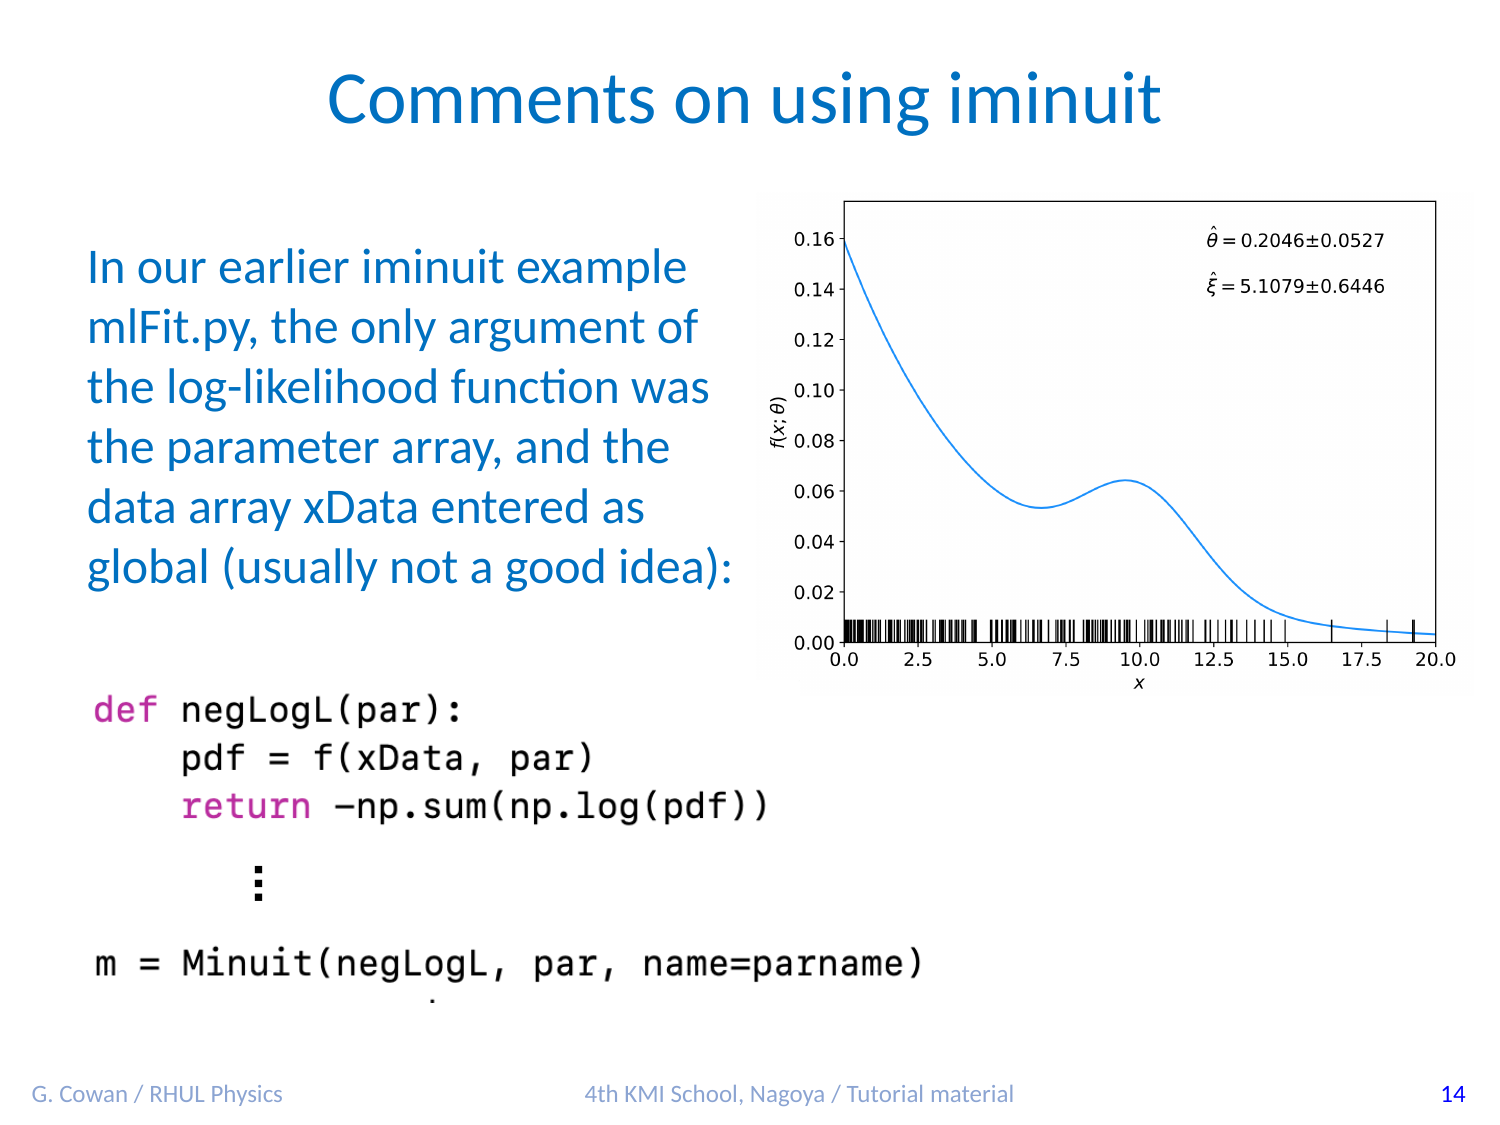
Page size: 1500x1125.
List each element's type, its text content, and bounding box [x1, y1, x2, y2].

slide_number G. Cowan / RHUL Physics [16, 1062, 338, 1123]
slide_number 14 [1262, 1062, 1481, 1123]
picture [756, 192, 1474, 696]
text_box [71, 680, 939, 1003]
text_box In our earlier iminuit example mlFit.py, the only argument of the log-likelihood function was the parameter array, and the data array xData entered as global (usually not a good idea): [72, 226, 751, 602]
text_box Comments on using iminuit [312, 40, 1179, 146]
footer 4th KMI School, Nagoya / Tutorial material [338, 1062, 1262, 1123]
